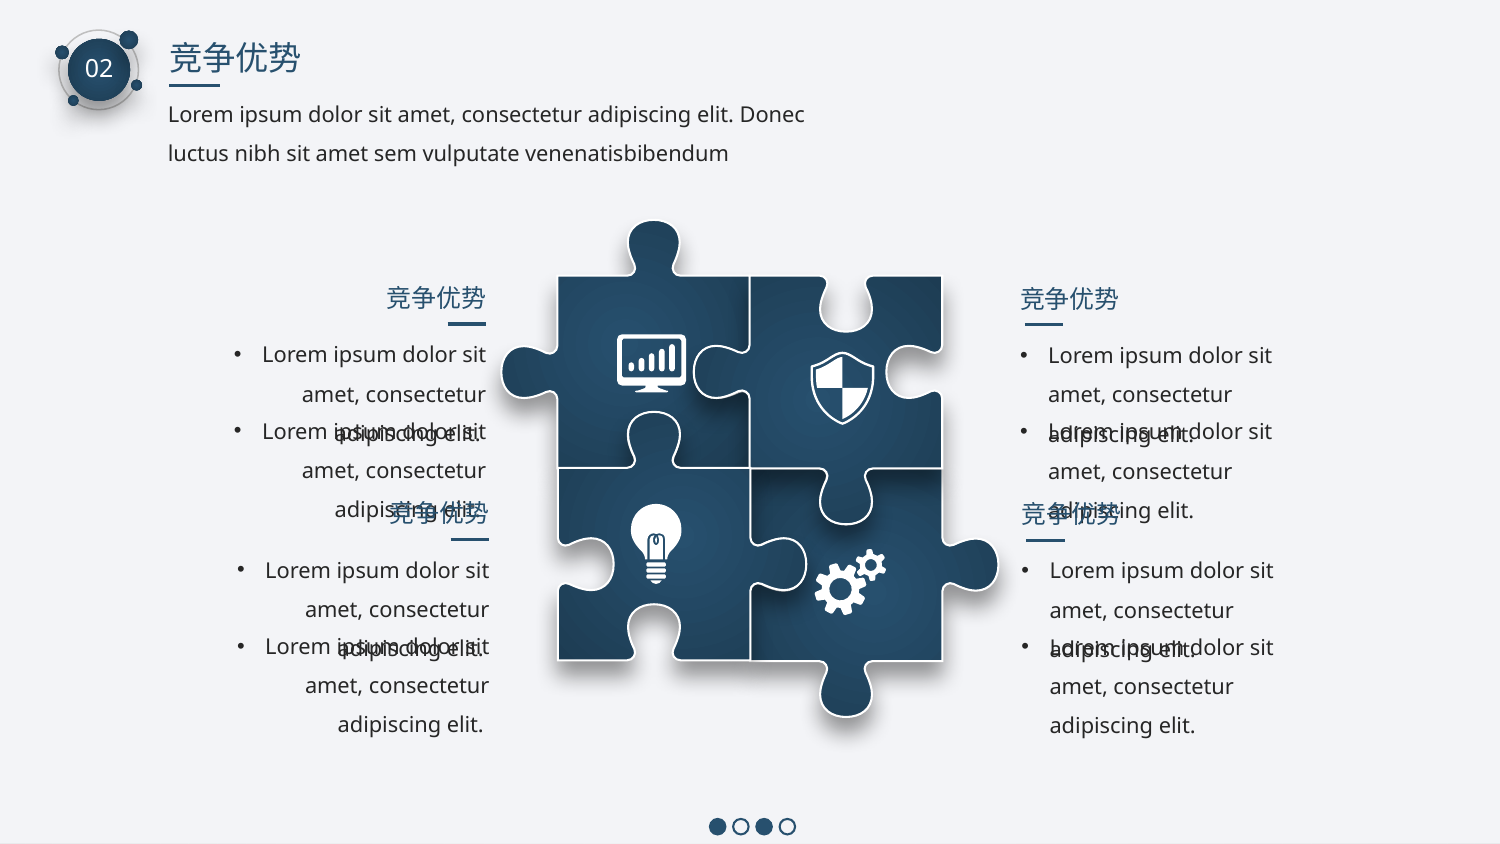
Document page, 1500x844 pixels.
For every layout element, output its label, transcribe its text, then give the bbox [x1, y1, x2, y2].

text_box Lorem ipsum dolor sit amet, consectetur adipiscing elit. [1006, 612, 1329, 746]
text_box Lorem ipsum dolor sit amet, consectetur adipiscing elit. [182, 536, 505, 611]
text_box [814, 548, 887, 616]
text_box [502, 218, 748, 466]
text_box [810, 351, 875, 425]
text_box Lorem ipsum dolor sit amet, consectetur adipiscing elit. Donec luctus nibh sit amet sem vulputate venenatisbibendum [153, 79, 825, 174]
text_box 竞争优势 [1006, 491, 1356, 536]
text_box Lorem ipsum dolor sit amet, consectetur adipiscing elit. [1005, 397, 1327, 531]
text_box [556, 410, 808, 662]
text_box Lorem ipsum dolor sit amet, consectetur adipiscing elit. [182, 611, 505, 745]
text_box 竞争优势 [1005, 275, 1355, 321]
text_box [692, 274, 944, 526]
text_box Lorem ipsum dolor sit amet, consectetur adipiscing elit. [1006, 536, 1329, 612]
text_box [630, 503, 682, 584]
text_box Lorem ipsum dolor sit amet, consectetur adipiscing elit. [179, 320, 502, 396]
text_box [617, 334, 687, 393]
text_box 02 [70, 45, 129, 91]
text_box Lorem ipsum dolor sit amet, consectetur adipiscing elit. [1005, 321, 1327, 397]
text_box 竞争优势 [154, 30, 318, 79]
text_box 竞争优势 [155, 490, 505, 536]
text_box 竞争优势 [152, 275, 502, 320]
text_box Lorem ipsum dolor sit amet, consectetur adipiscing elit. [179, 396, 502, 490]
text_box [766, 496, 1000, 719]
